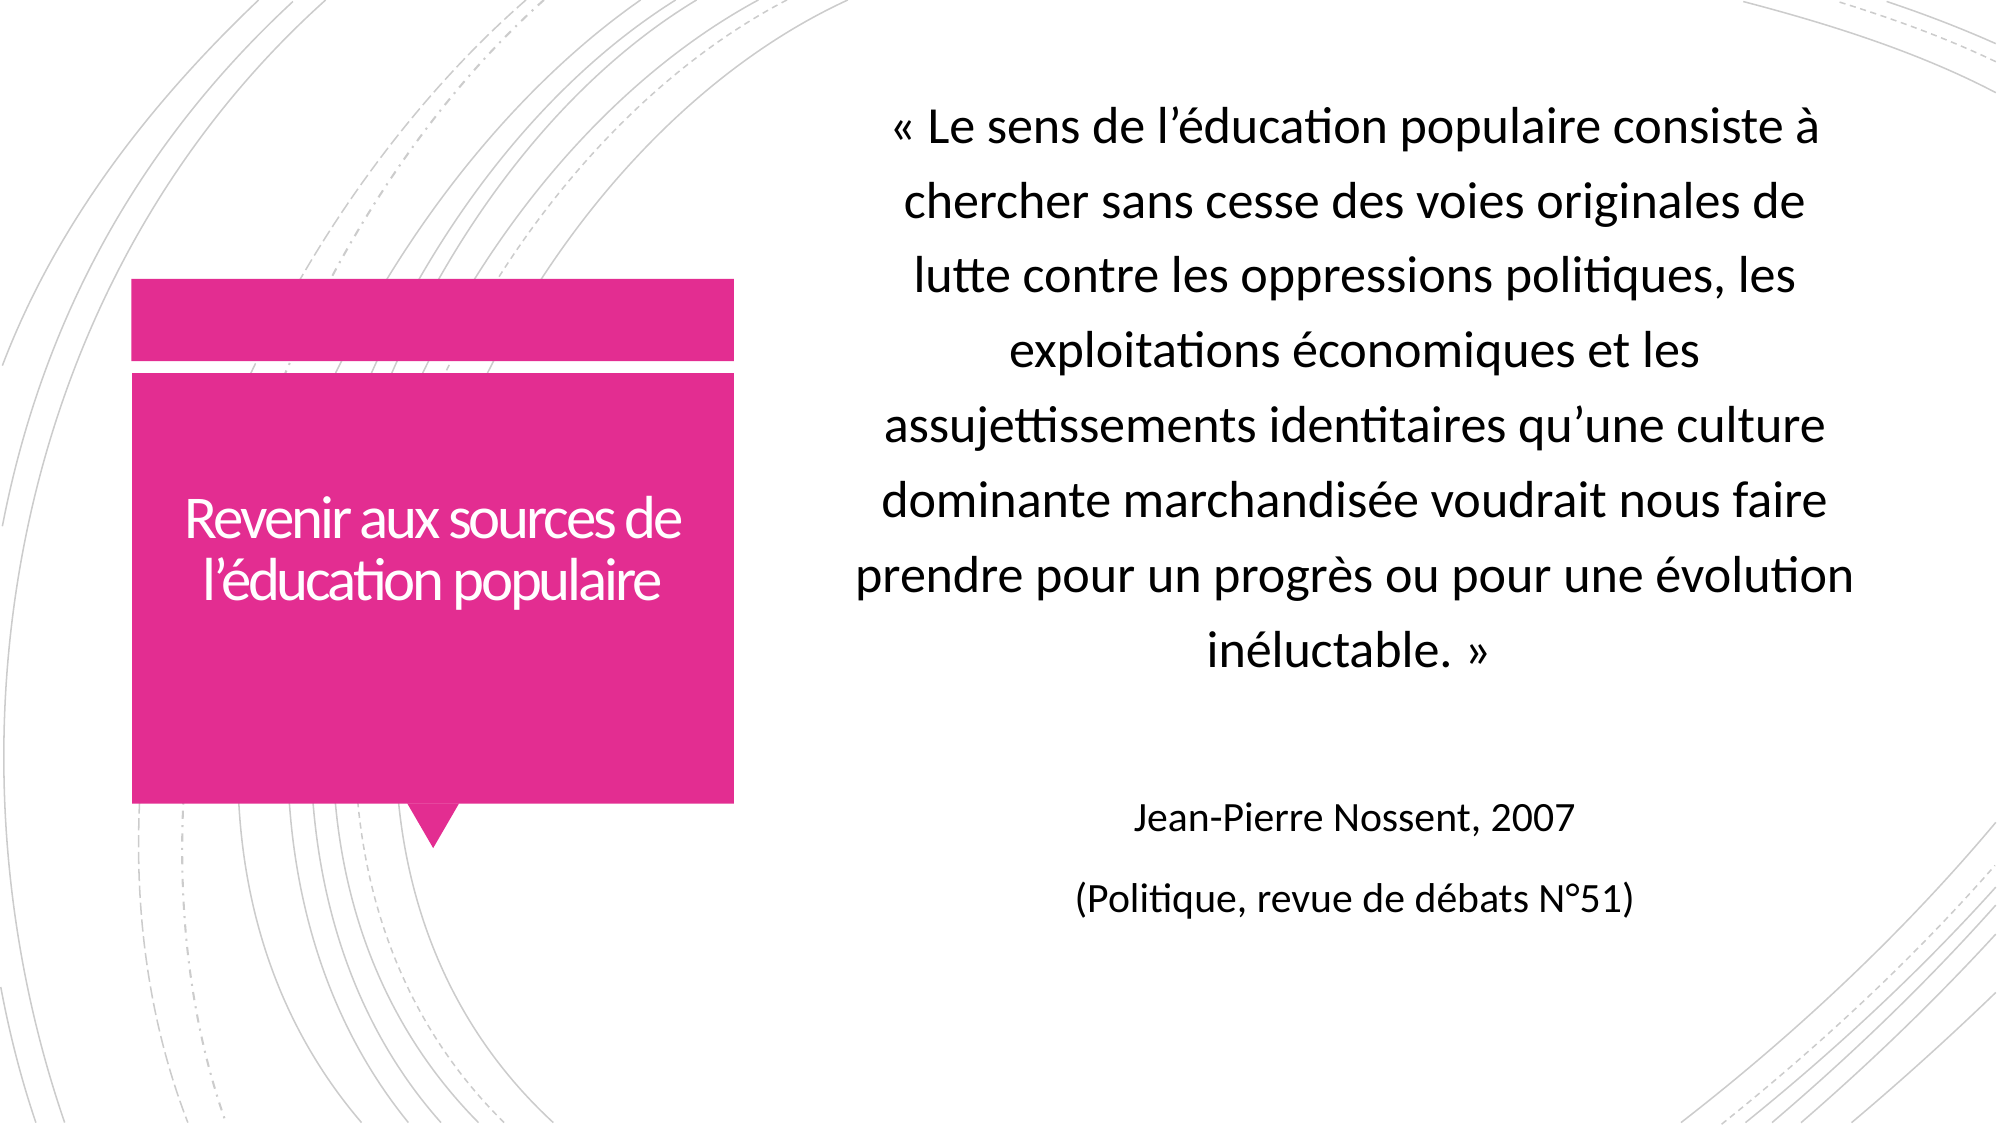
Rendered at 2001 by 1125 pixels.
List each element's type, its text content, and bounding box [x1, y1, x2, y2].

list « Le sens de l’éducation populaire consiste à chercher sans cesse des voies originales de lutte contre les oppressions politiques, les exploitations économiques et les assujettissements identitaires qu’une culture dominante marchandisée voudrait nous faire prendre pour un progrès ou pour une évolution inéluctable. » Jean-Pierre Nossent, 2007 (Politique, revue de débats N°51) [839, 0, 1871, 1125]
title Revenir aux sources de l’éducation populaire [145, 385, 720, 789]
